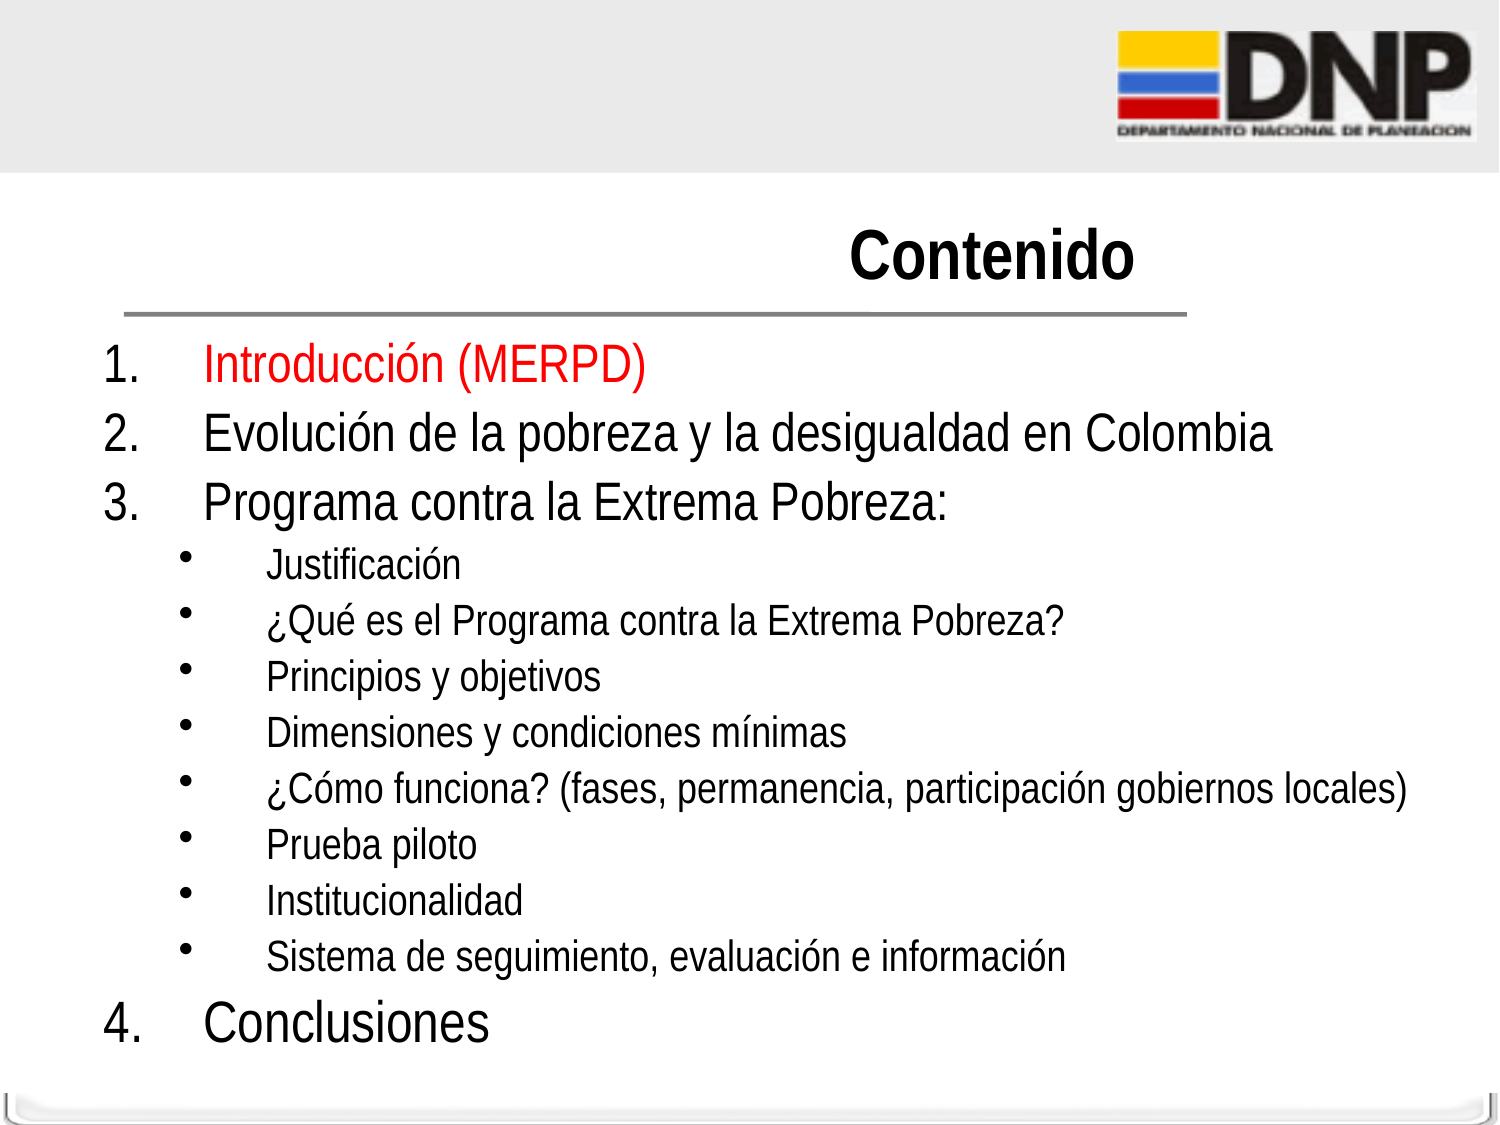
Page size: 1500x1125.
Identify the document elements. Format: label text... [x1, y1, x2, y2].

title Contenido [112, 201, 1152, 328]
picture [0, 1093, 1500, 1125]
picture [1116, 31, 1477, 142]
list Introducción (MERPD) Evolución de la pobreza y la desigualdad en Colombia Programa contra la Extrema Pobreza: Justificación ¿Qué es el Programa contra la Extrema Pobreza? Principios y objetivos Dimensiones y condiciones mínimas ¿Cómo funciona? (fases, permanencia, participación gobiernos locales) Prueba piloto Institucionalidad Sistema de seguimiento, evaluación e información Conclusiones [88, 328, 1436, 1094]
